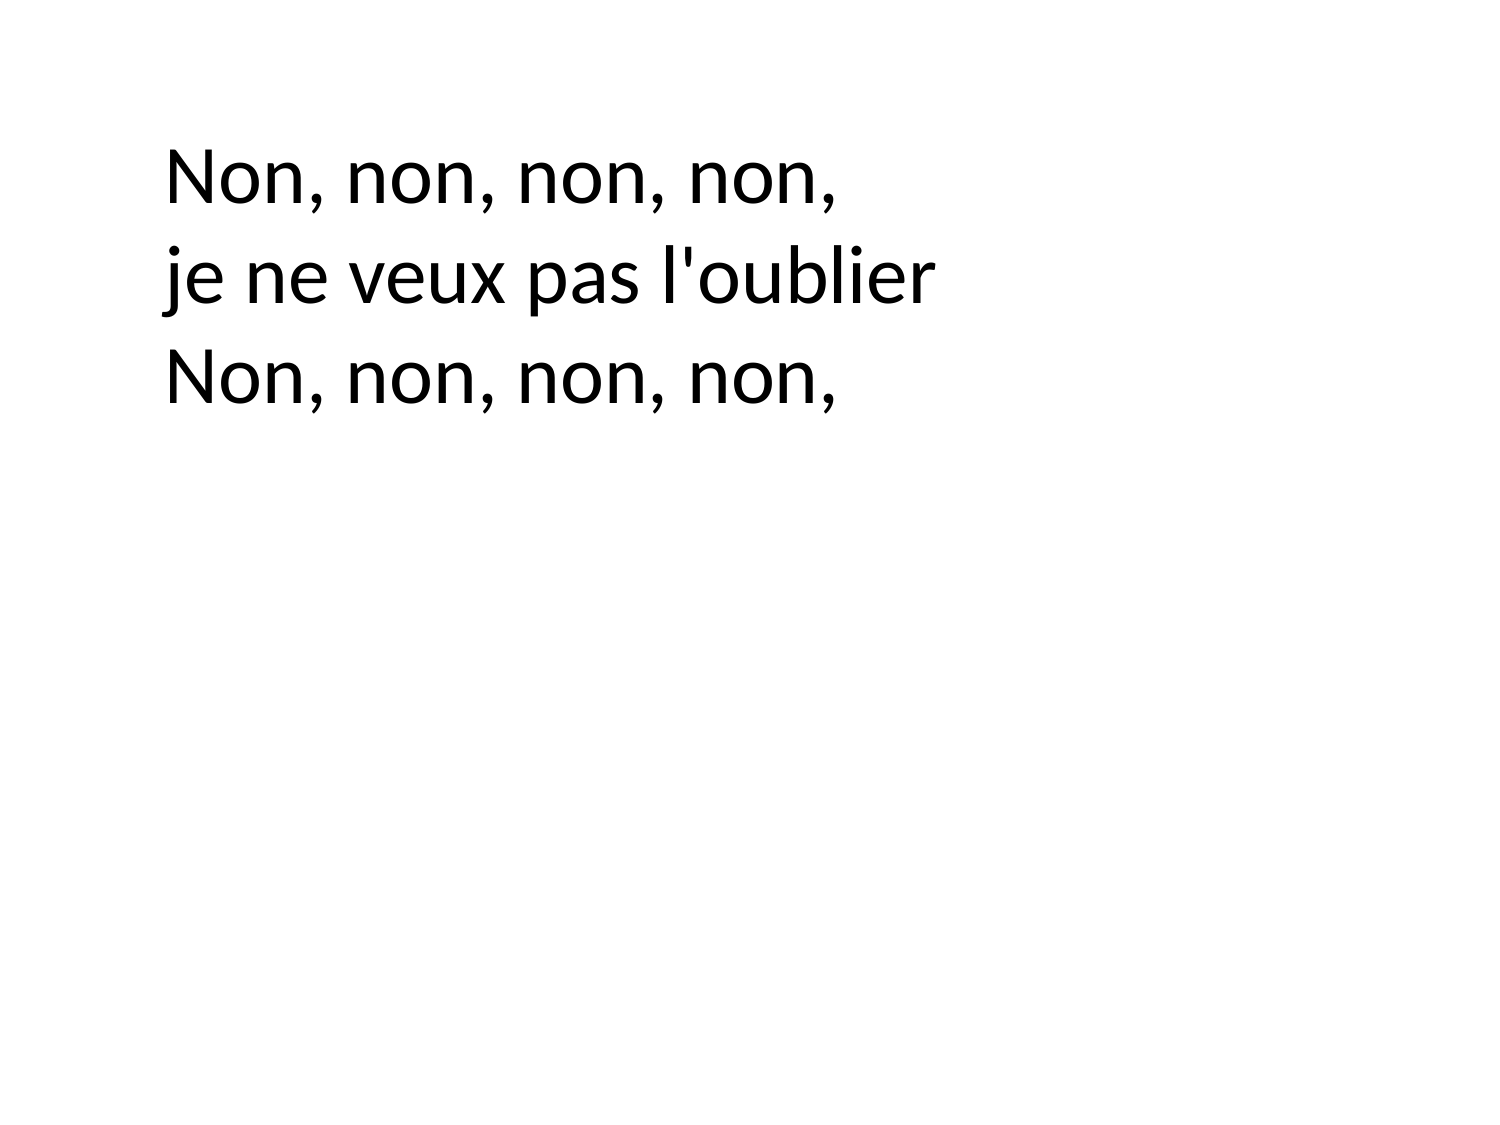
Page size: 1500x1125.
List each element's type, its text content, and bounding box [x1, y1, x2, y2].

text_box Non, non, non, non, je ne veux pas l'oublier Non, non, non, non, [150, 112, 1500, 728]
